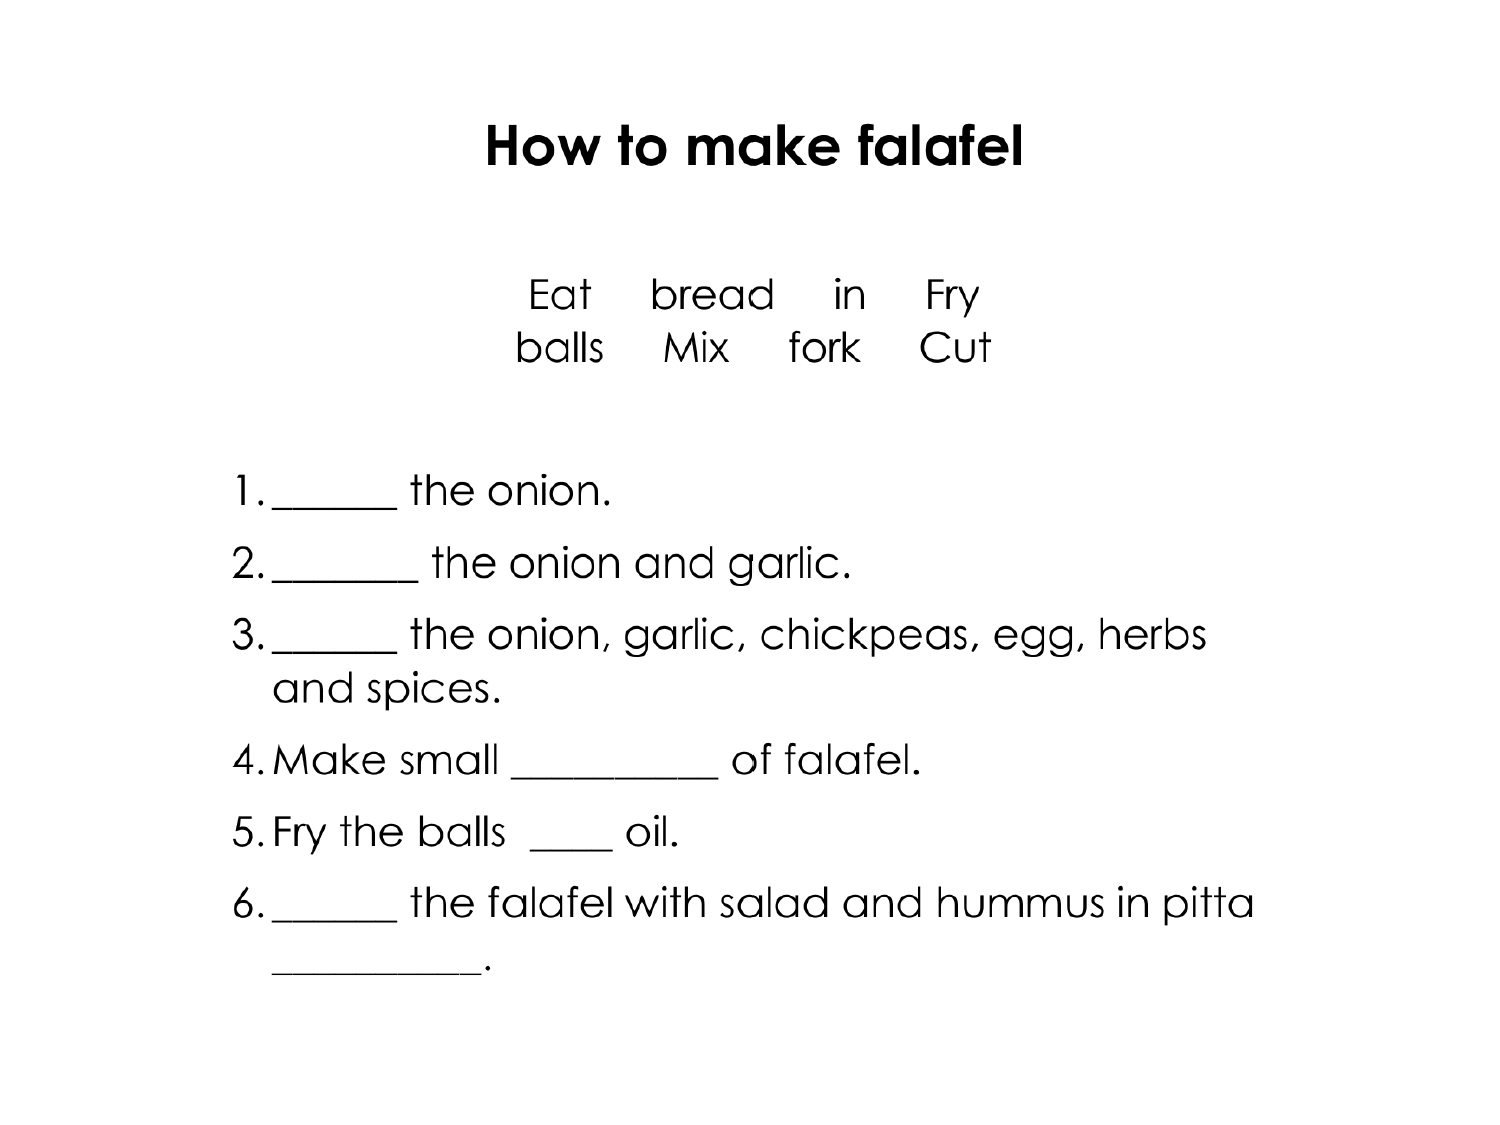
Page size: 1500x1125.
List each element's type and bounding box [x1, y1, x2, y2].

picture [182, 105, 1318, 1020]
